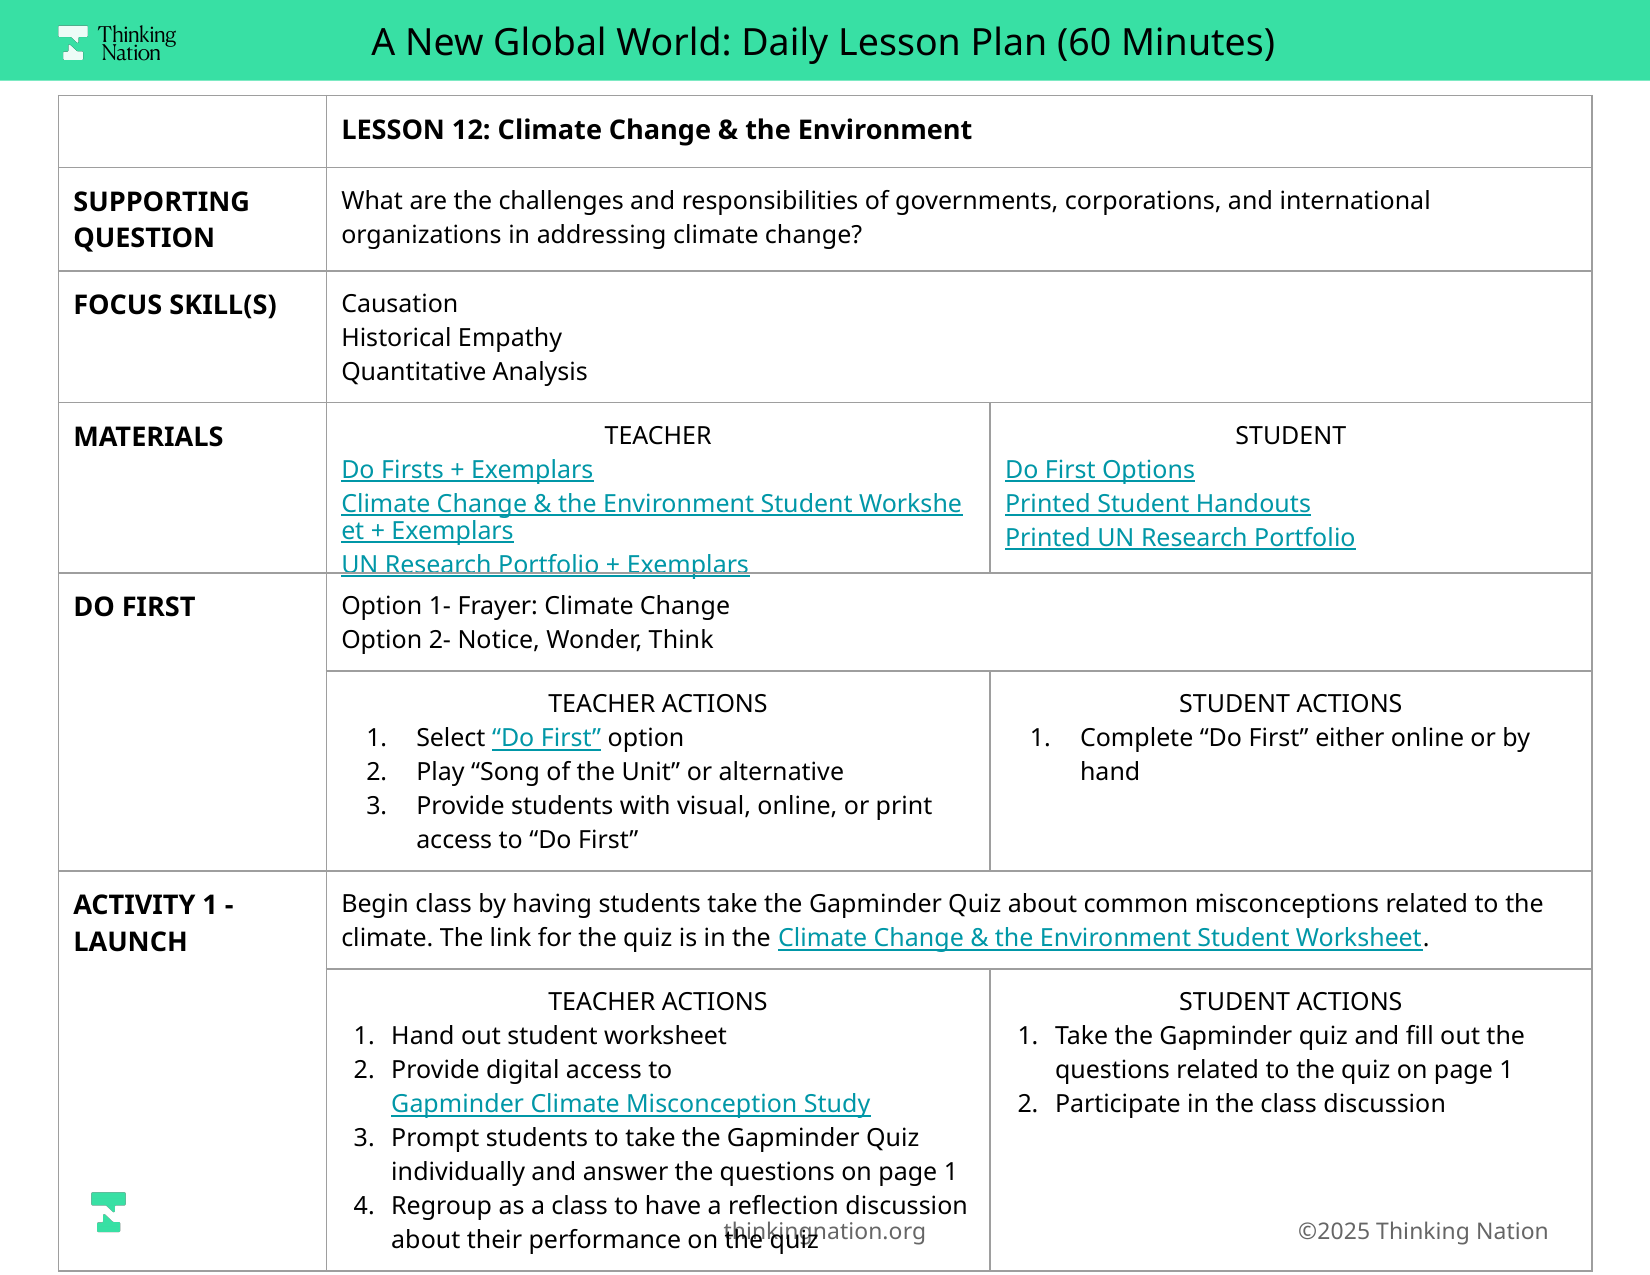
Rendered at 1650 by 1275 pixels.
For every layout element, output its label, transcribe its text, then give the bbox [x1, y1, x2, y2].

table_cell TEACHER ACTIONS Select “Do First” option Play “Song of the Unit” or alternative Provide students with visual, online, or print access to “Do First” [327, 672, 989, 870]
table_header LESSON 12: Climate Change & the Environment [327, 96, 1591, 167]
table_header [59, 96, 326, 167]
table_cell Begin class by having students take the Gapminder Quiz about common misconceptions related to the climate. The link for the quiz is in the Climate Change & the Environment Student Worksheet. [327, 872, 1591, 968]
table_cell What are the challenges and responsibilities of governments, corporations, and international organizations in addressing climate change? [327, 168, 1591, 270]
table_cell SUPPORTING QUESTION [59, 168, 326, 270]
table_cell STUDENT ACTIONS Complete “Do First” either online or by hand [991, 672, 1591, 870]
picture [80, 1184, 136, 1240]
table_cell TEACHER Do Firsts + Exemplars Climate Change & the Environment Student Worksheet + Exemplars UN Research Portfolio + Exemplars [327, 403, 989, 572]
text_box A New Global World: Daily Lesson Plan (60 Minutes) [0, 0, 1650, 81]
picture [45, 14, 180, 85]
table_cell Option 1- Frayer: Climate Change Option 2- Notice, Wonder, Think [327, 574, 1591, 670]
table_cell DO FIRST [59, 574, 326, 870]
table_cell FOCUS SKILL(S) [59, 272, 326, 402]
table_cell TEACHER ACTIONS Hand out student worksheet Provide digital access to Gapminder Climate Misconception Study Prompt students to take the Gapminder Quiz individually and answer the questions on page 1 Regroup as a class to have a reflection discussion about their performance on the quiz [327, 970, 989, 1270]
table_cell MATERIALS [59, 403, 326, 572]
table_cell ACTIVITY 1 - LAUNCH [59, 872, 326, 1270]
table_cell Causation Historical Empathy Quantitative Analysis [327, 272, 1591, 402]
table_cell STUDENT ACTIONS Take the Gapminder quiz and fill out the questions related to the quiz on page 1 Participate in the class discussion [991, 970, 1591, 1270]
table_cell STUDENT Do First Options Printed Student Handouts Printed UN Research Portfolio [991, 403, 1591, 572]
